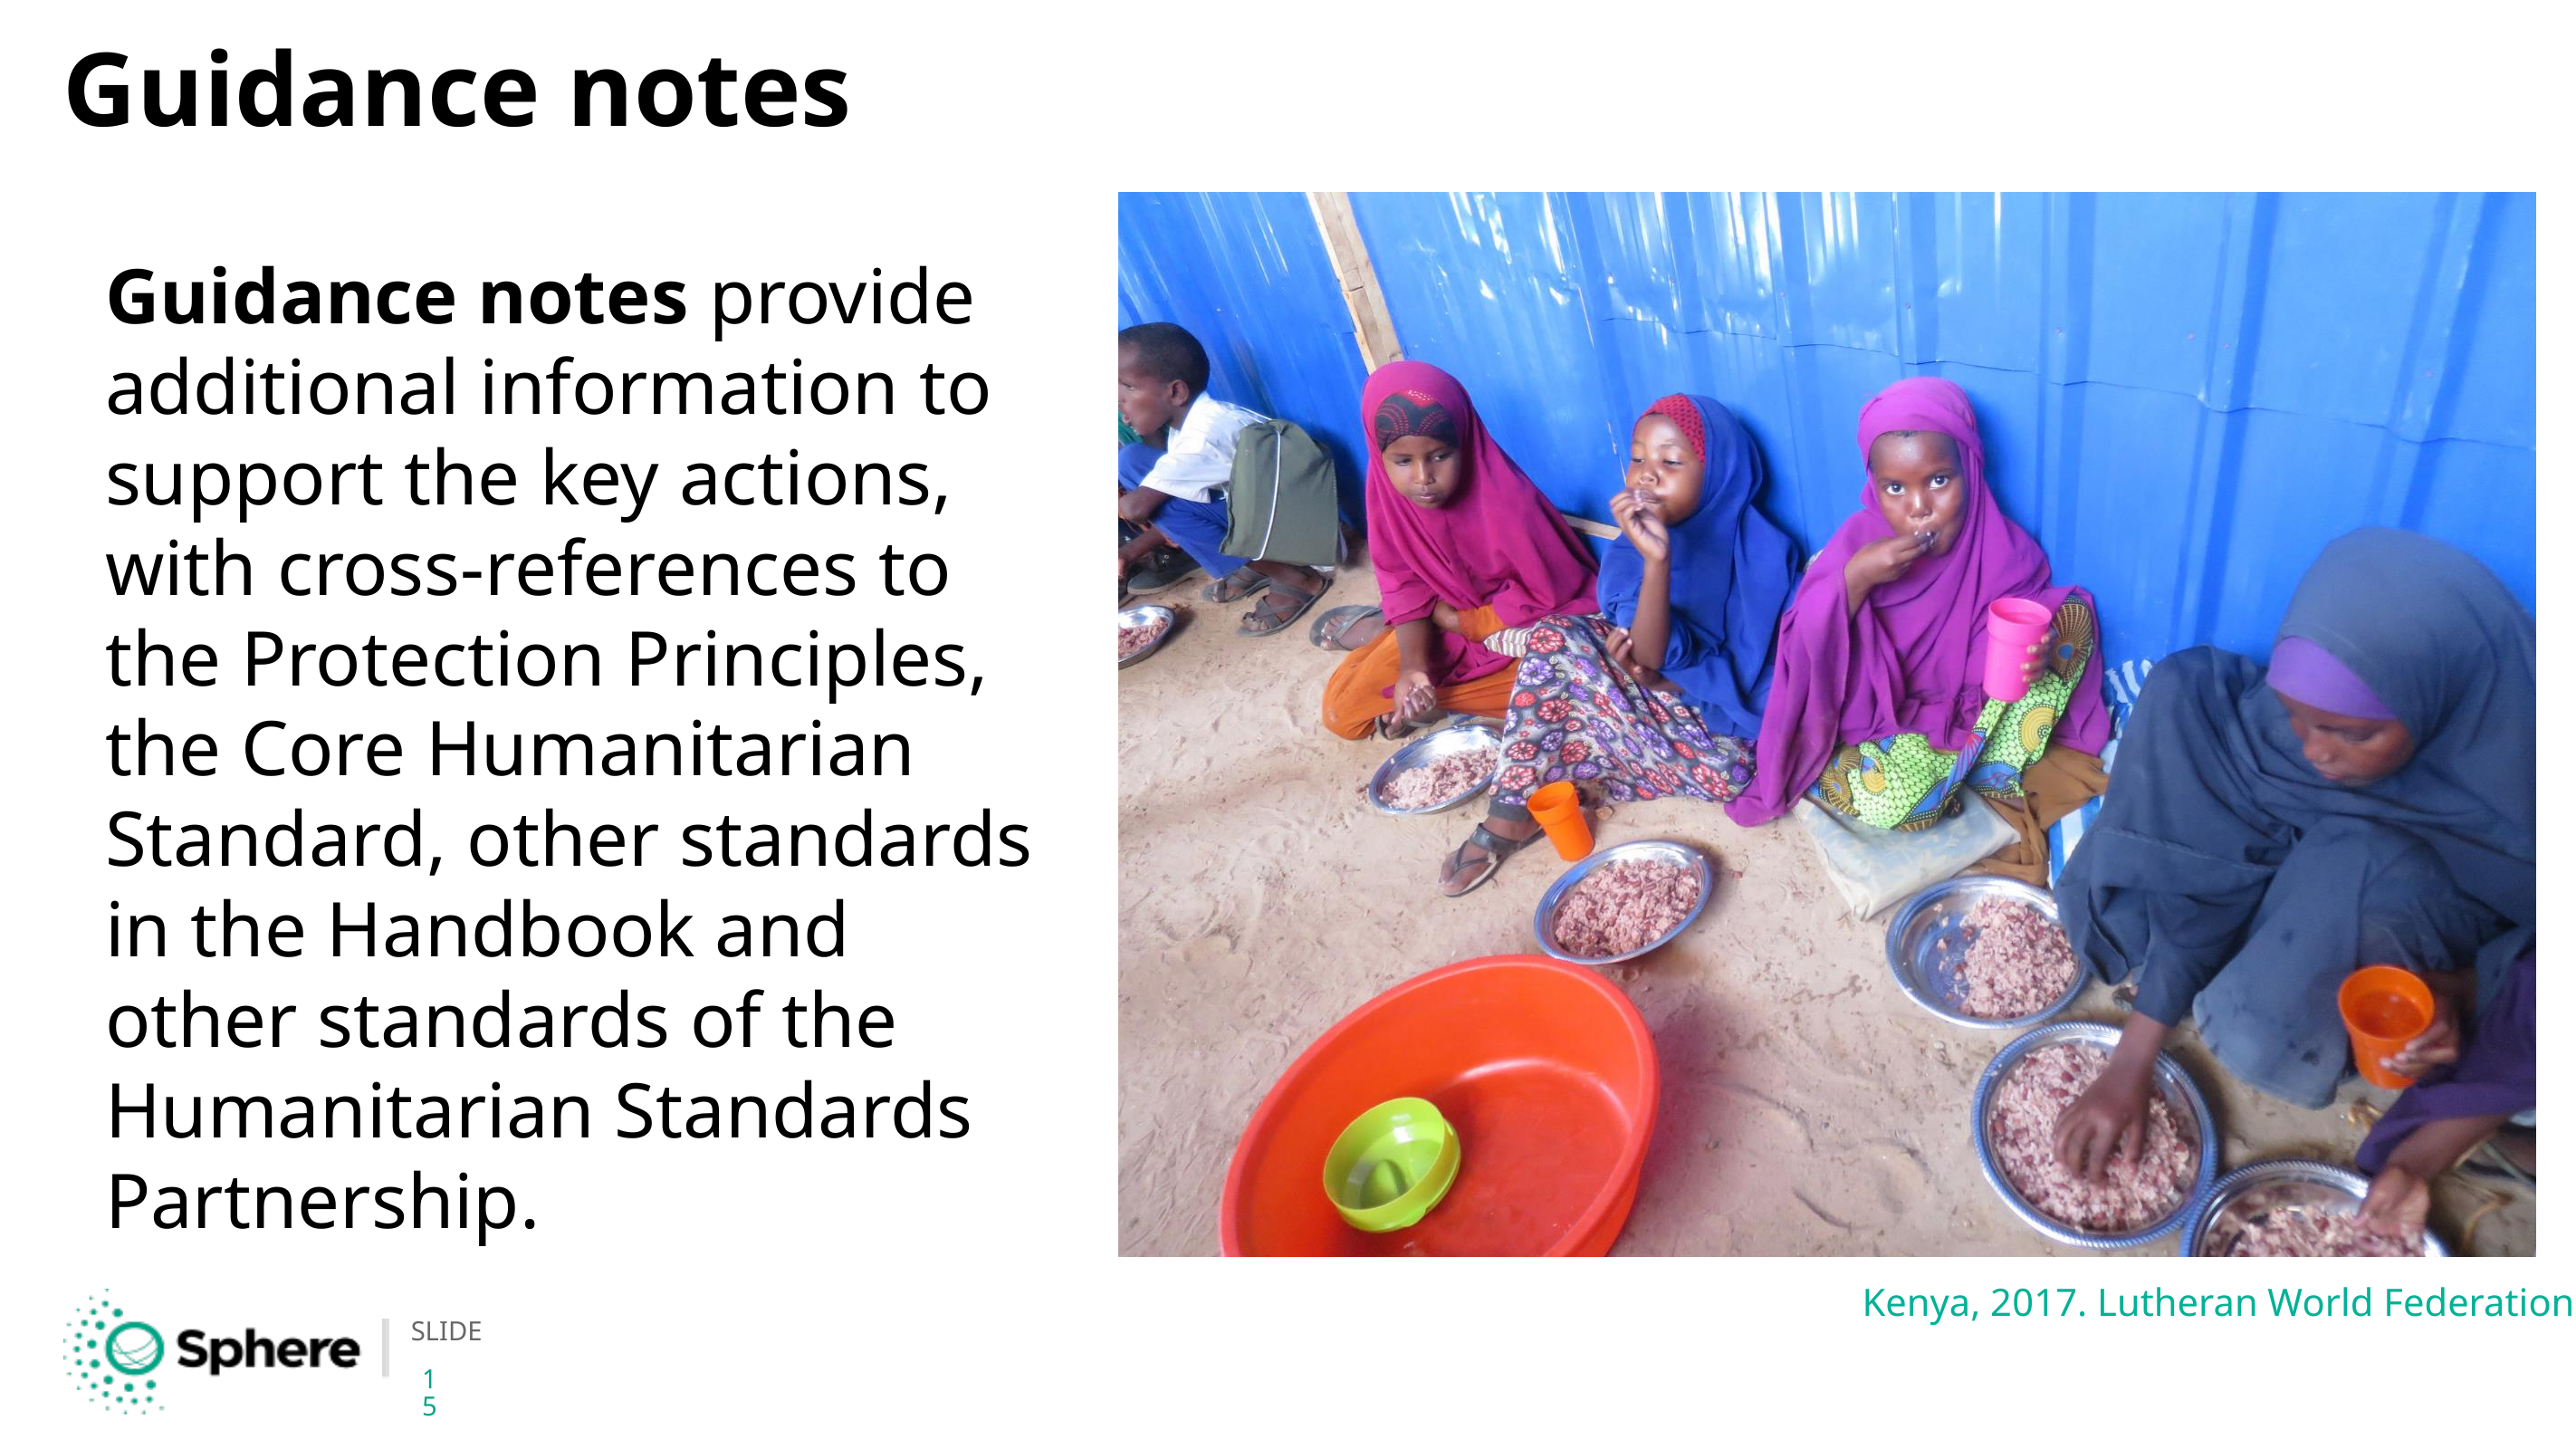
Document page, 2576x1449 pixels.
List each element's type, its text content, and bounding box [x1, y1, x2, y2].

title Guidance notes [55, 16, 2130, 186]
text_box Kenya, 2017. Lutheran World Federation [1854, 1271, 2576, 1332]
list Guidance notes provide additional information to support the key actions, with cross-references to the Protection Principles, the Core Humanitarian Standard, other standards in the Handbook and other standards of the Humanitarian Standards Partnership. [97, 240, 1068, 1357]
slide_number 15 [414, 1354, 459, 1404]
picture [382, 1357, 393, 1379]
picture [1117, 192, 2537, 1257]
picture [63, 1289, 362, 1416]
